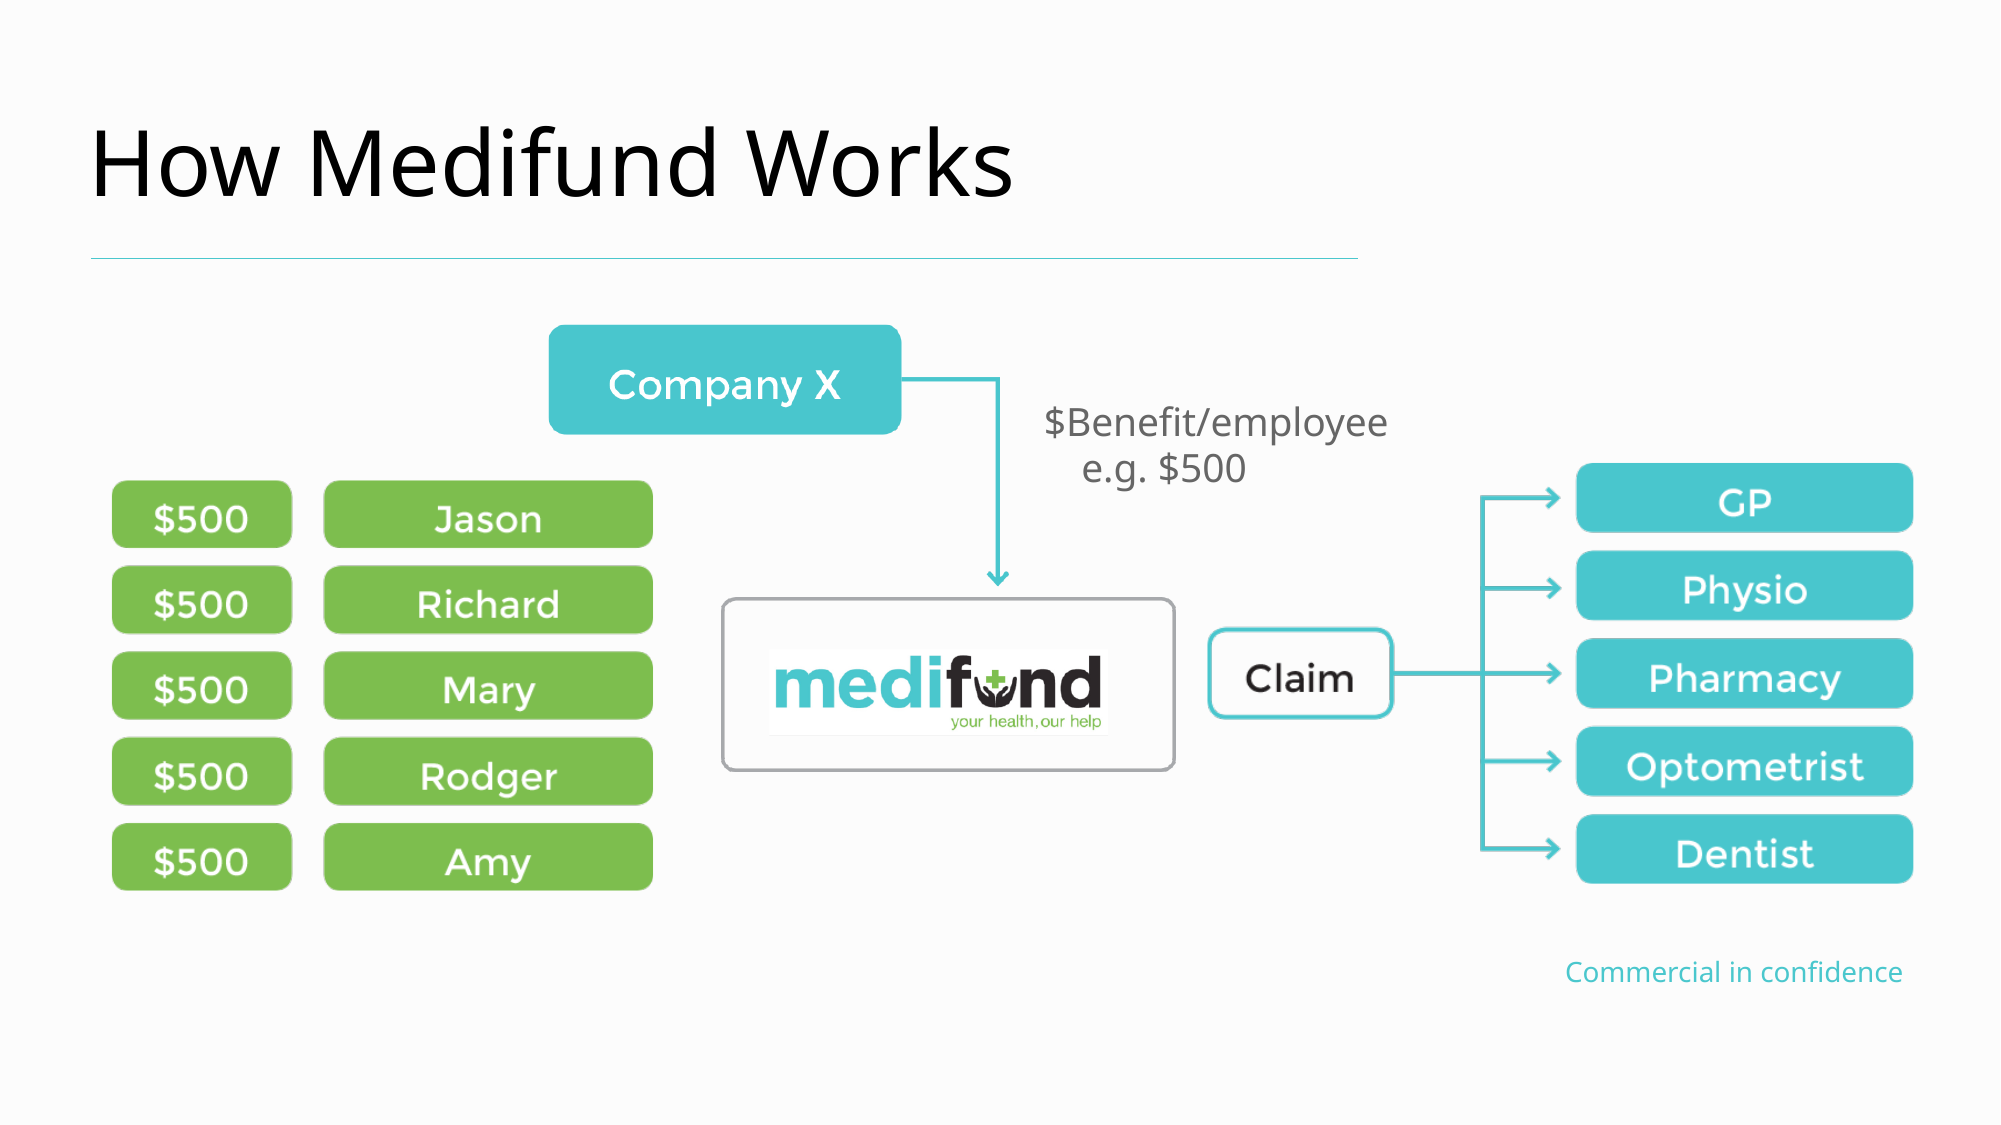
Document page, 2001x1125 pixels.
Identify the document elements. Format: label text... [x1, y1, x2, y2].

list $Benefit/employee e.g. $500 [1034, 377, 1452, 503]
list Commercial in confidence [1545, 930, 1955, 1003]
picture [1205, 435, 1916, 913]
picture [43, 284, 1186, 913]
title How Medifund Works [68, 97, 1932, 223]
